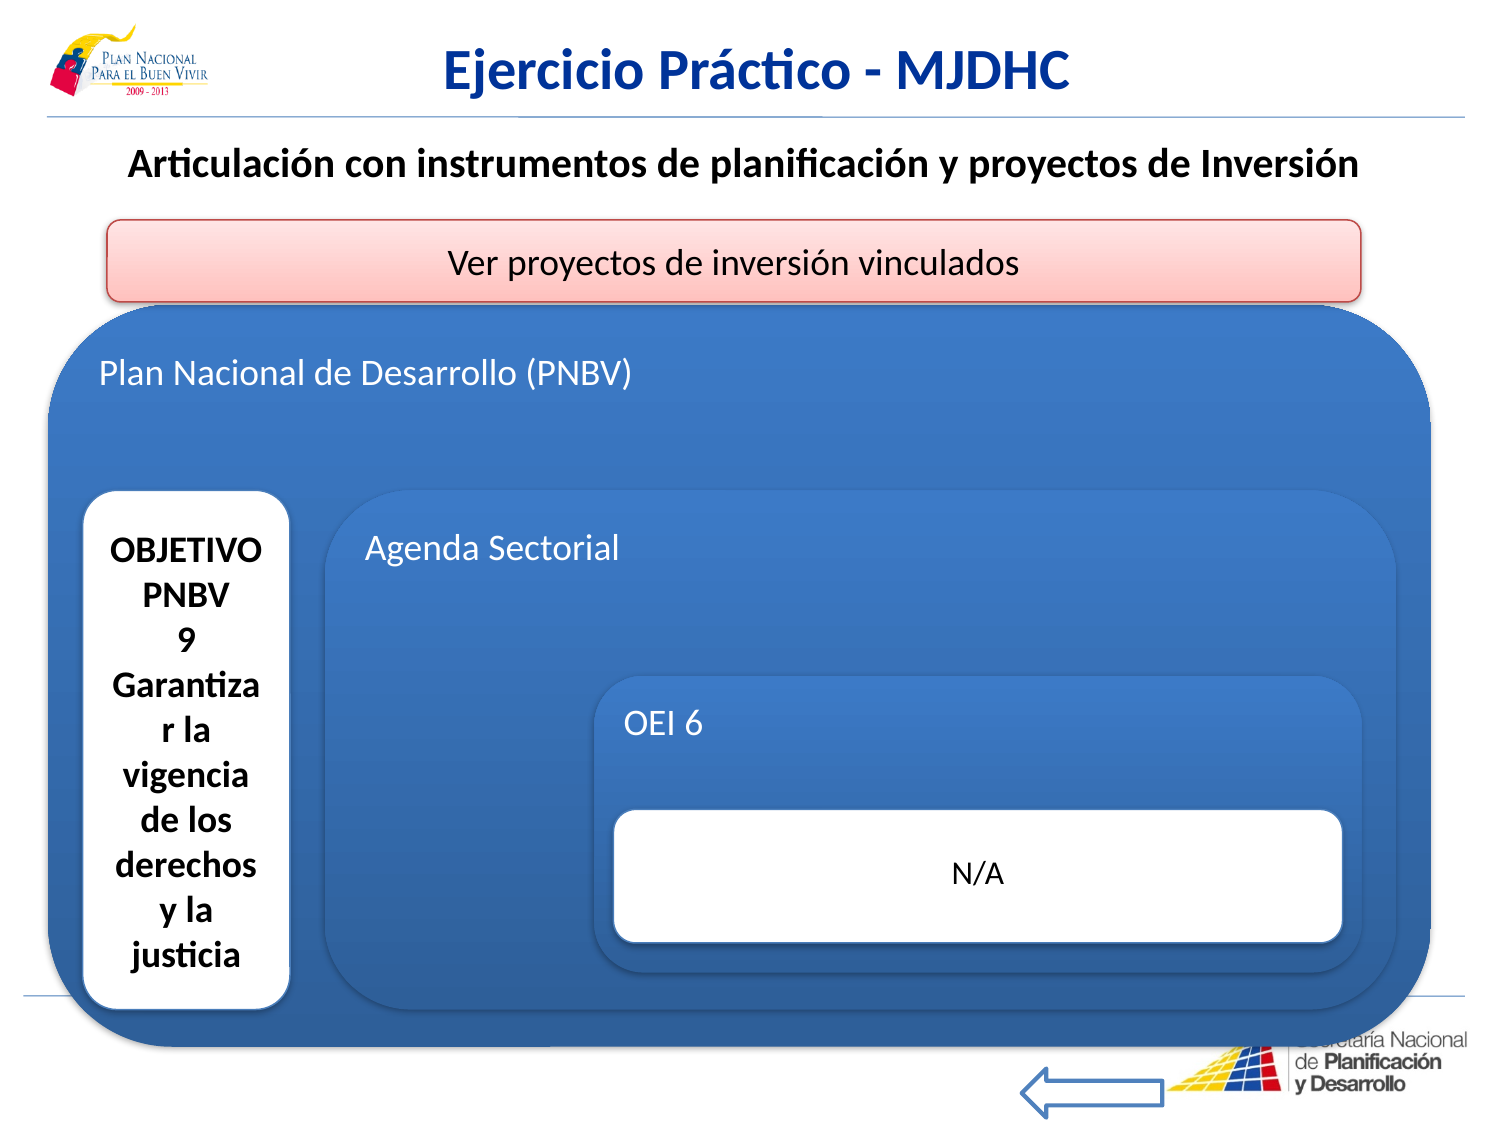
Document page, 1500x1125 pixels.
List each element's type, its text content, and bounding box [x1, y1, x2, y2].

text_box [47, 304, 1432, 1047]
text_box Ejercicio Práctico - MJDHC [81, 0, 1432, 98]
text_box Ver proyectos de inversión vinculados [106, 219, 1362, 303]
picture [1160, 1007, 1473, 1100]
picture [46, 17, 211, 106]
text_box [1019, 1066, 1165, 1120]
text_box Articulación con instrumentos de planificación y proyectos de Inversión [82, 128, 1407, 194]
